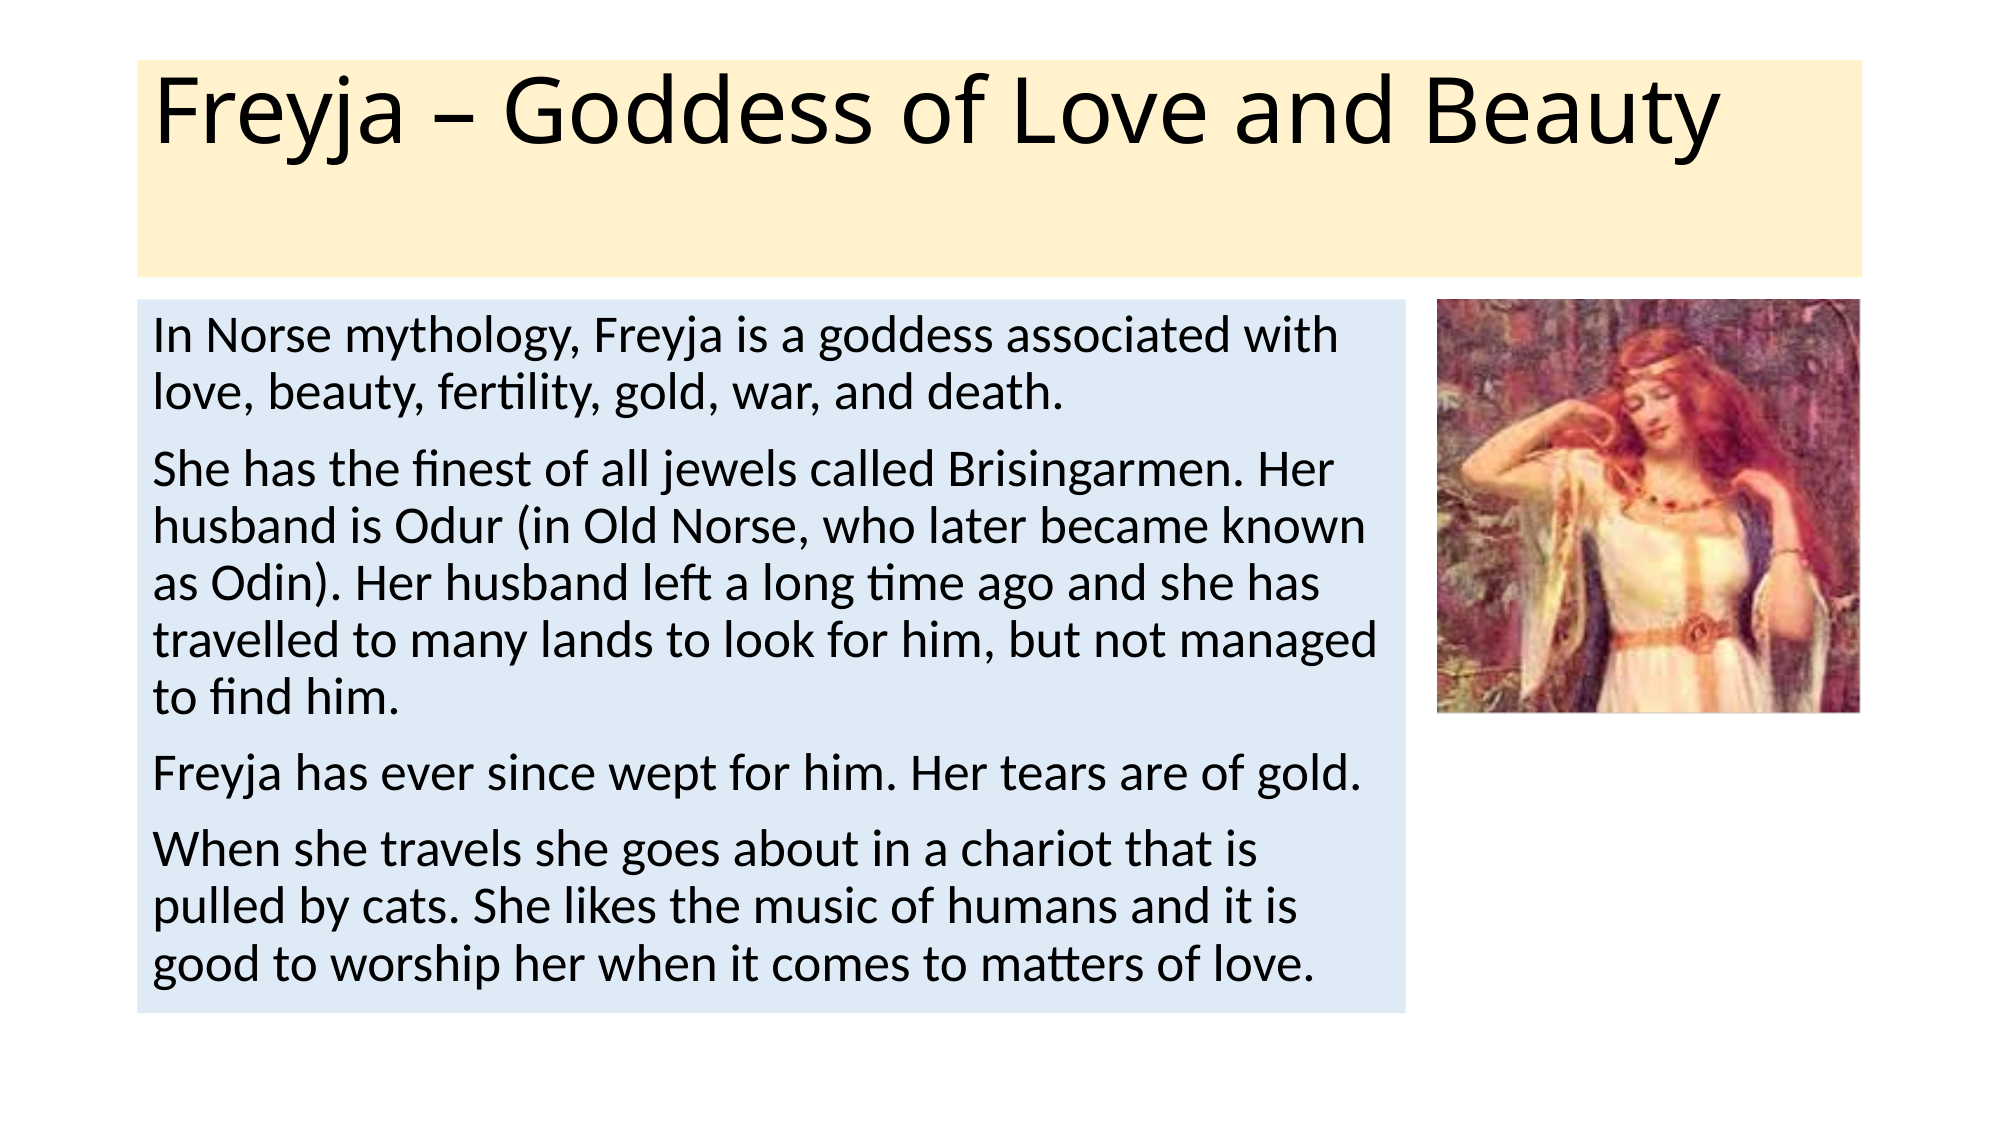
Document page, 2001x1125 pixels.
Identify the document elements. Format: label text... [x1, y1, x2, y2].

list In Norse mythology, Freyja is a goddess associated with love, beauty, fertility, gold, war, and death. She has the finest of all jewels called Brisingarmen. Her husband is Odur (in Old Norse, who later became known as Odin). Her husband left a long time ago and she has travelled to many lands to look for him, but not managed to find him. Freyja has ever since wept for him. Her tears are of gold. When she travels she goes about in a chariot that is pulled by cats. She likes the music of humans and it is good to worship her when it comes to matters of love. [137, 299, 1406, 1014]
title Freyja – Goddess of Love and Beauty [137, 59, 1863, 278]
picture [1437, 299, 1863, 716]
